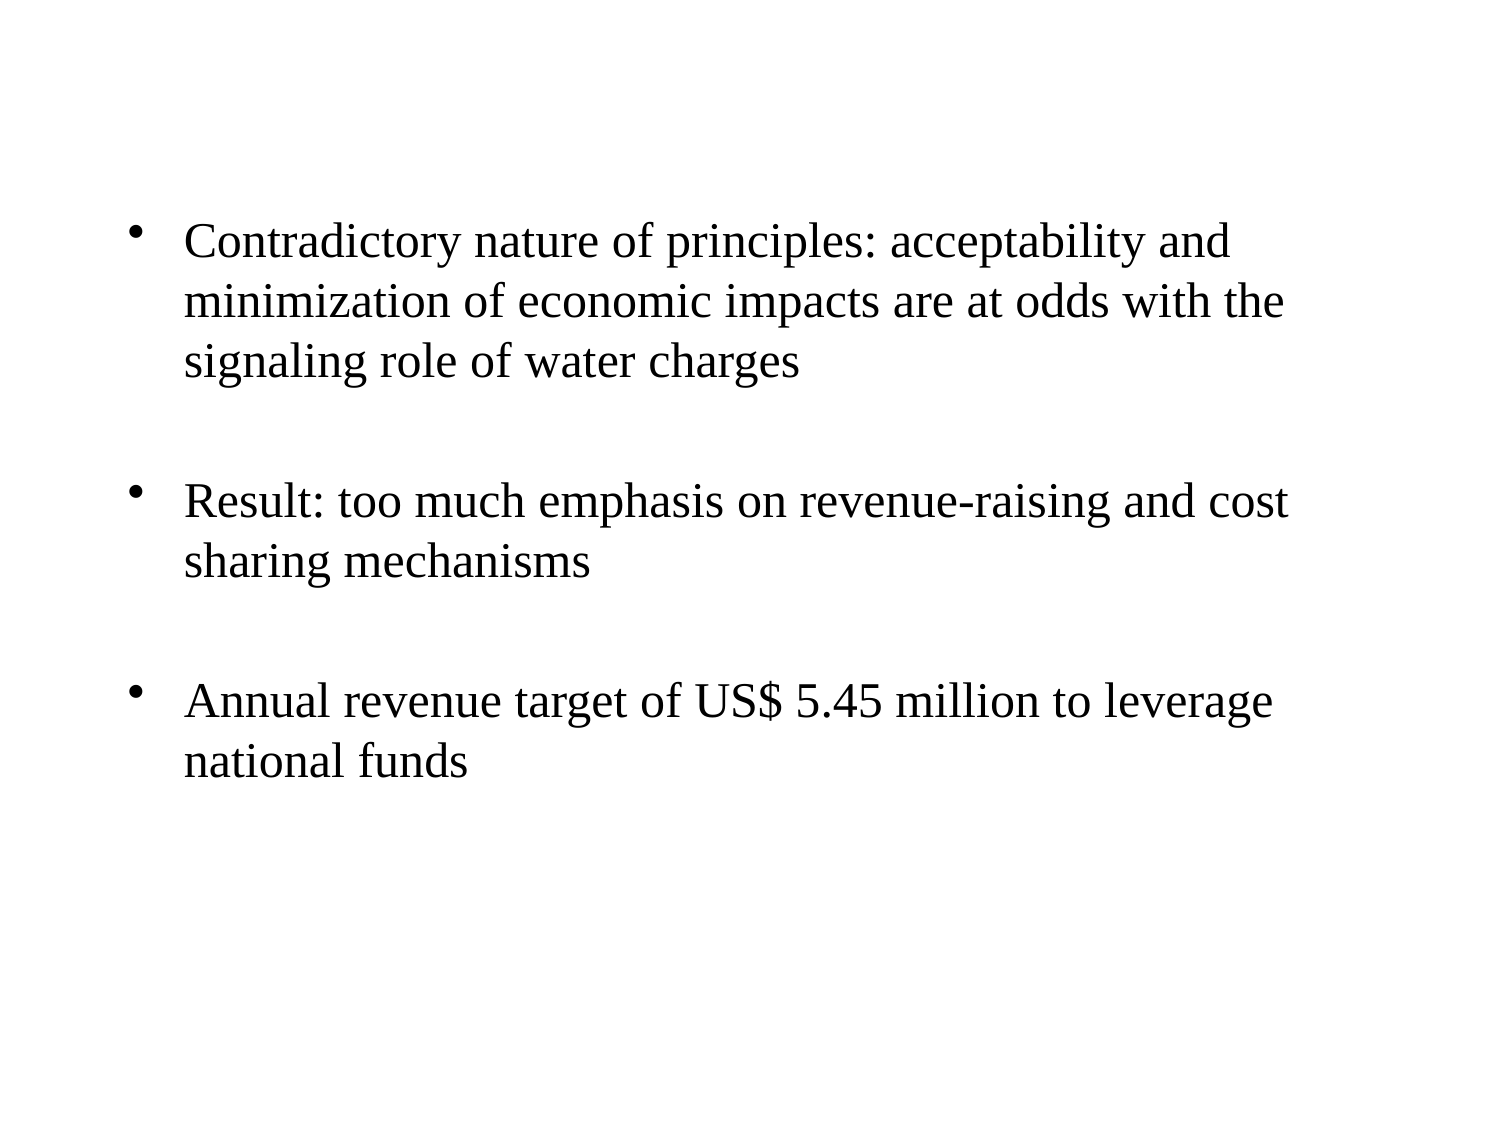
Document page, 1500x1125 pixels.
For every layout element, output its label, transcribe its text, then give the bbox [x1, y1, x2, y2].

list Contradictory nature of principles: acceptability and minimization of economic impacts are at odds with the signaling role of water charges Result: too much emphasis on revenue-raising and cost sharing mechanisms Annual revenue target of US$ 5.45 million to leverage national funds [112, 199, 1388, 1001]
